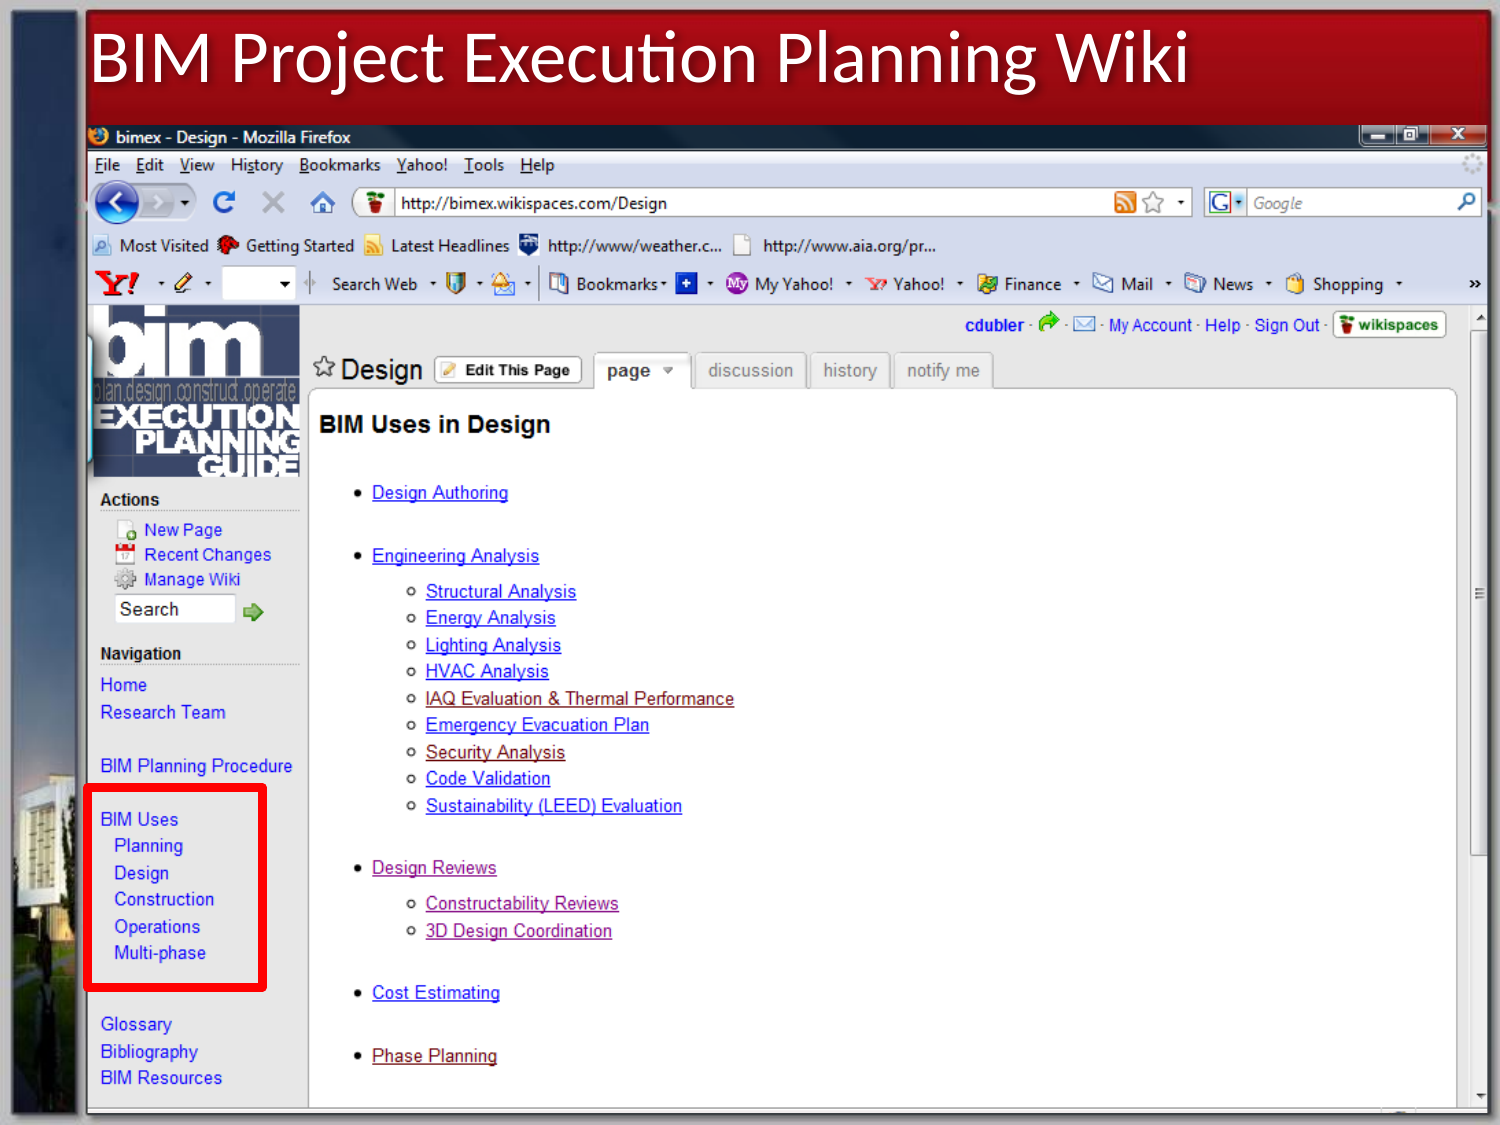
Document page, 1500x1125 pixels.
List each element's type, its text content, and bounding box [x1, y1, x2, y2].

text_box BIM Project Execution Planning Wiki [74, 0, 1500, 105]
picture [0, 0, 1500, 1125]
